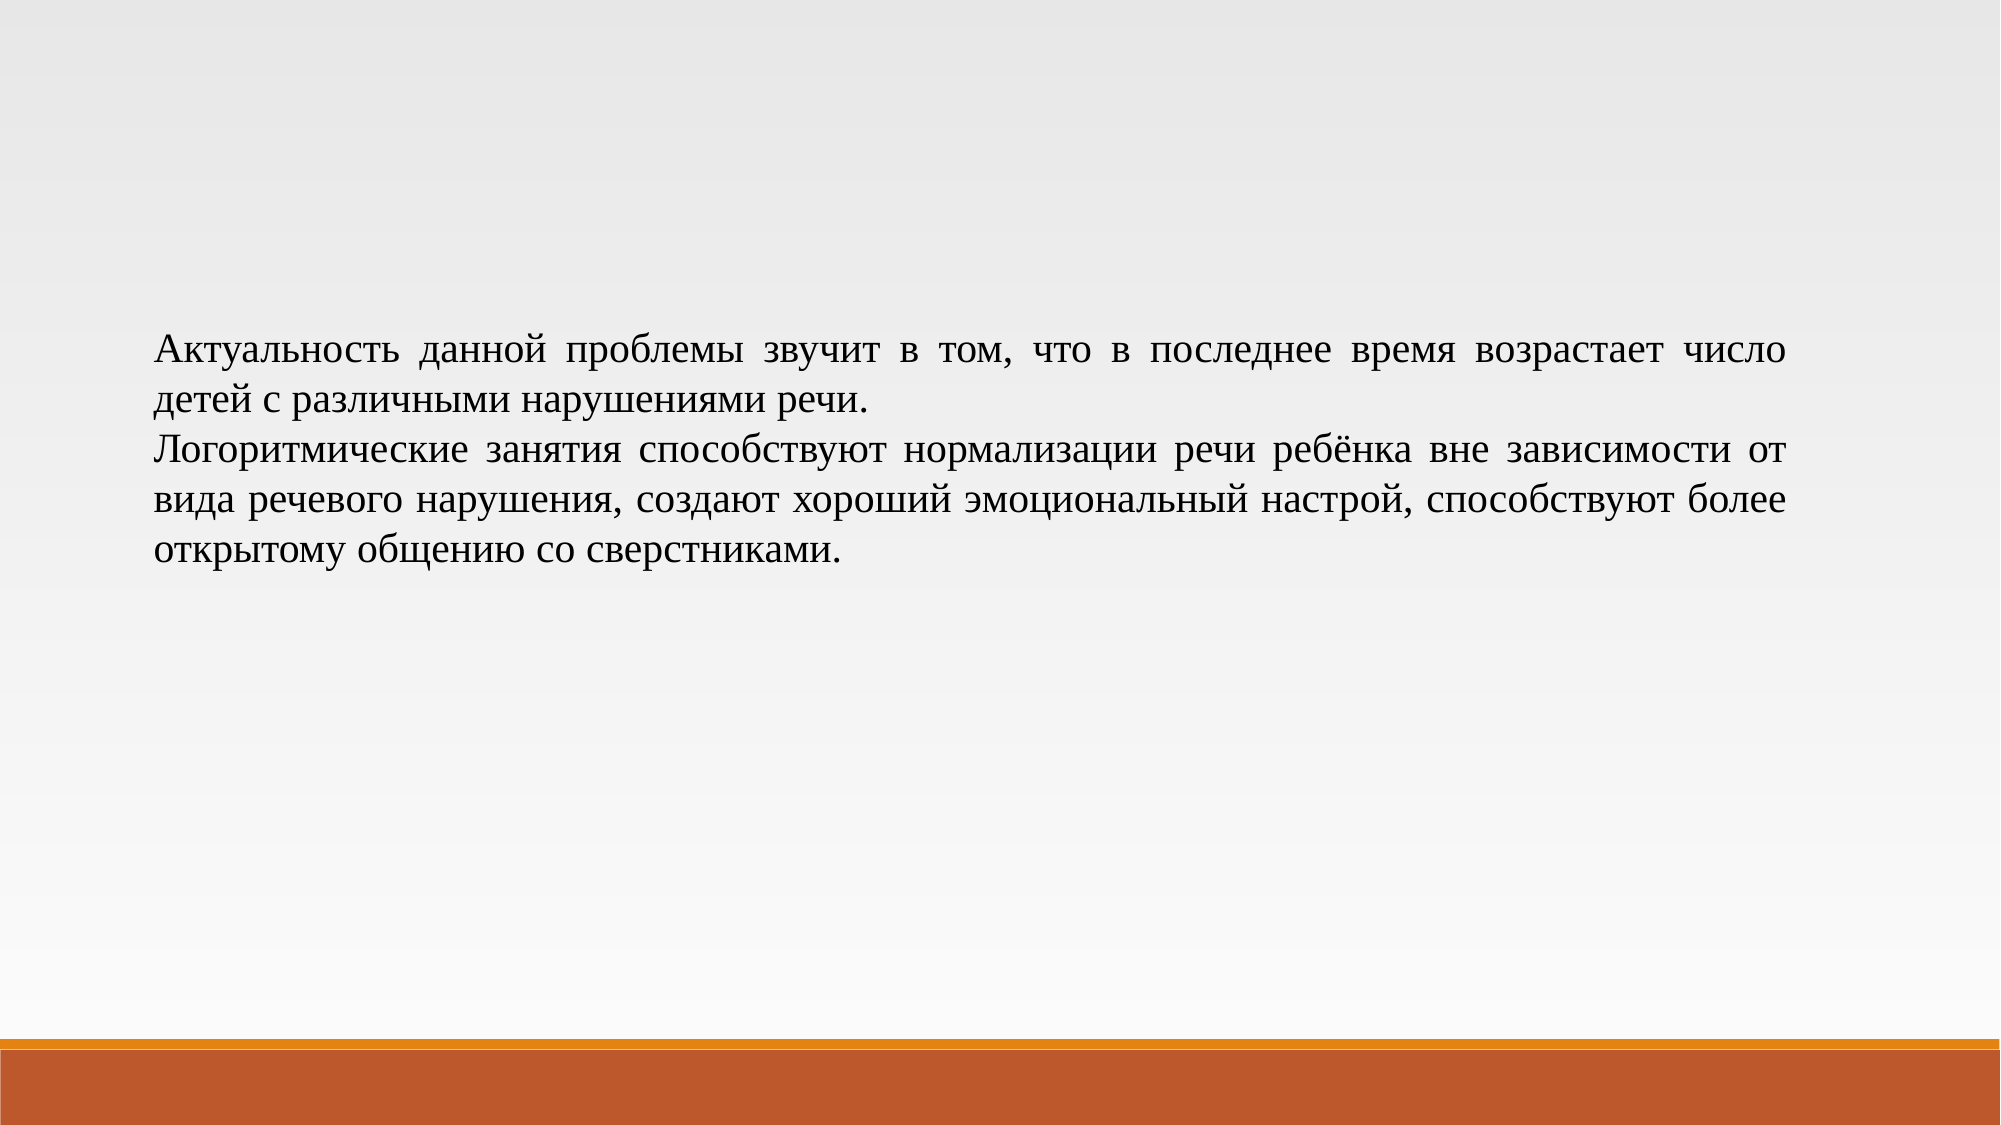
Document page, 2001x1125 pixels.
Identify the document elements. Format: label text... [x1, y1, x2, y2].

text_box Актуальность данной проблемы звучит в том, что в последнее время возрастает число детей с различными нарушениями речи. Логоритмические занятия способствуют нормализации речи ребёнка вне зависимости от вида речевого нарушения, создают хороший эмоциональный настрой, способствуют более открытому общению со сверстниками. [138, 313, 1803, 579]
